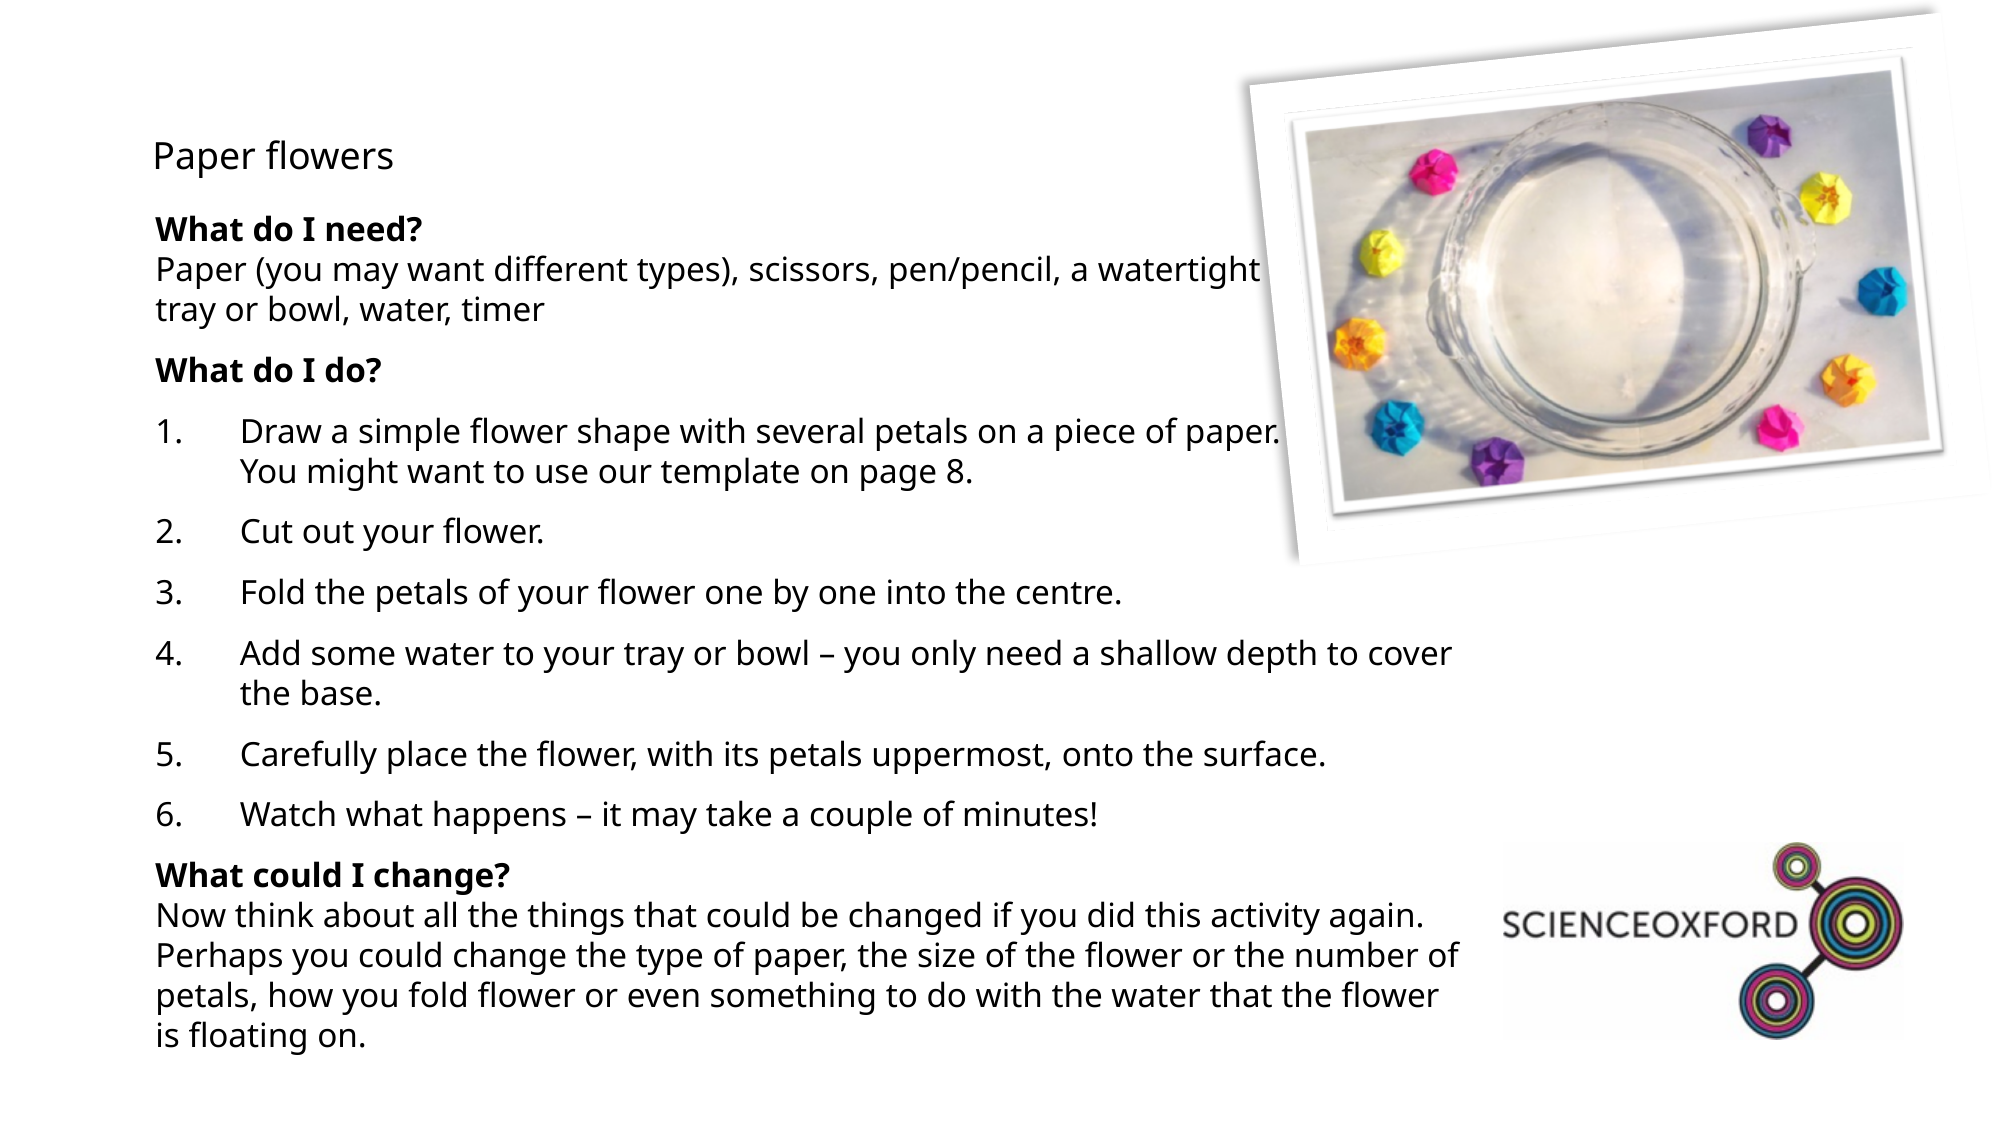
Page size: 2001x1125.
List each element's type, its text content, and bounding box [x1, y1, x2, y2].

list What do I need? Paper (you may want different types), scissors, pen/pencil, a watertight tray or bowl, water, timer What do I do? Draw a simple flower shape with several petals on a piece of paper. You might want to use our template on page 8. Cut out your flower. Fold the petals of your flower one by one into the centre. Add some water to your tray or bowl – you only need a shallow depth to cover the base. Carefully place the flower, with its petals uppermost, onto the surface. Watch what happens – it may take a couple of minutes! What could I change? Now think about all the things that could be changed if you did this activity again. Perhaps you could change the type of paper, the size of the flower or the number of petals, how you fold flower or even something to do with the water that the flower is floating on. [140, 201, 1483, 1090]
picture [1502, 842, 1904, 1040]
title Paper flowers [137, 87, 1248, 272]
picture [1285, 49, 1956, 530]
